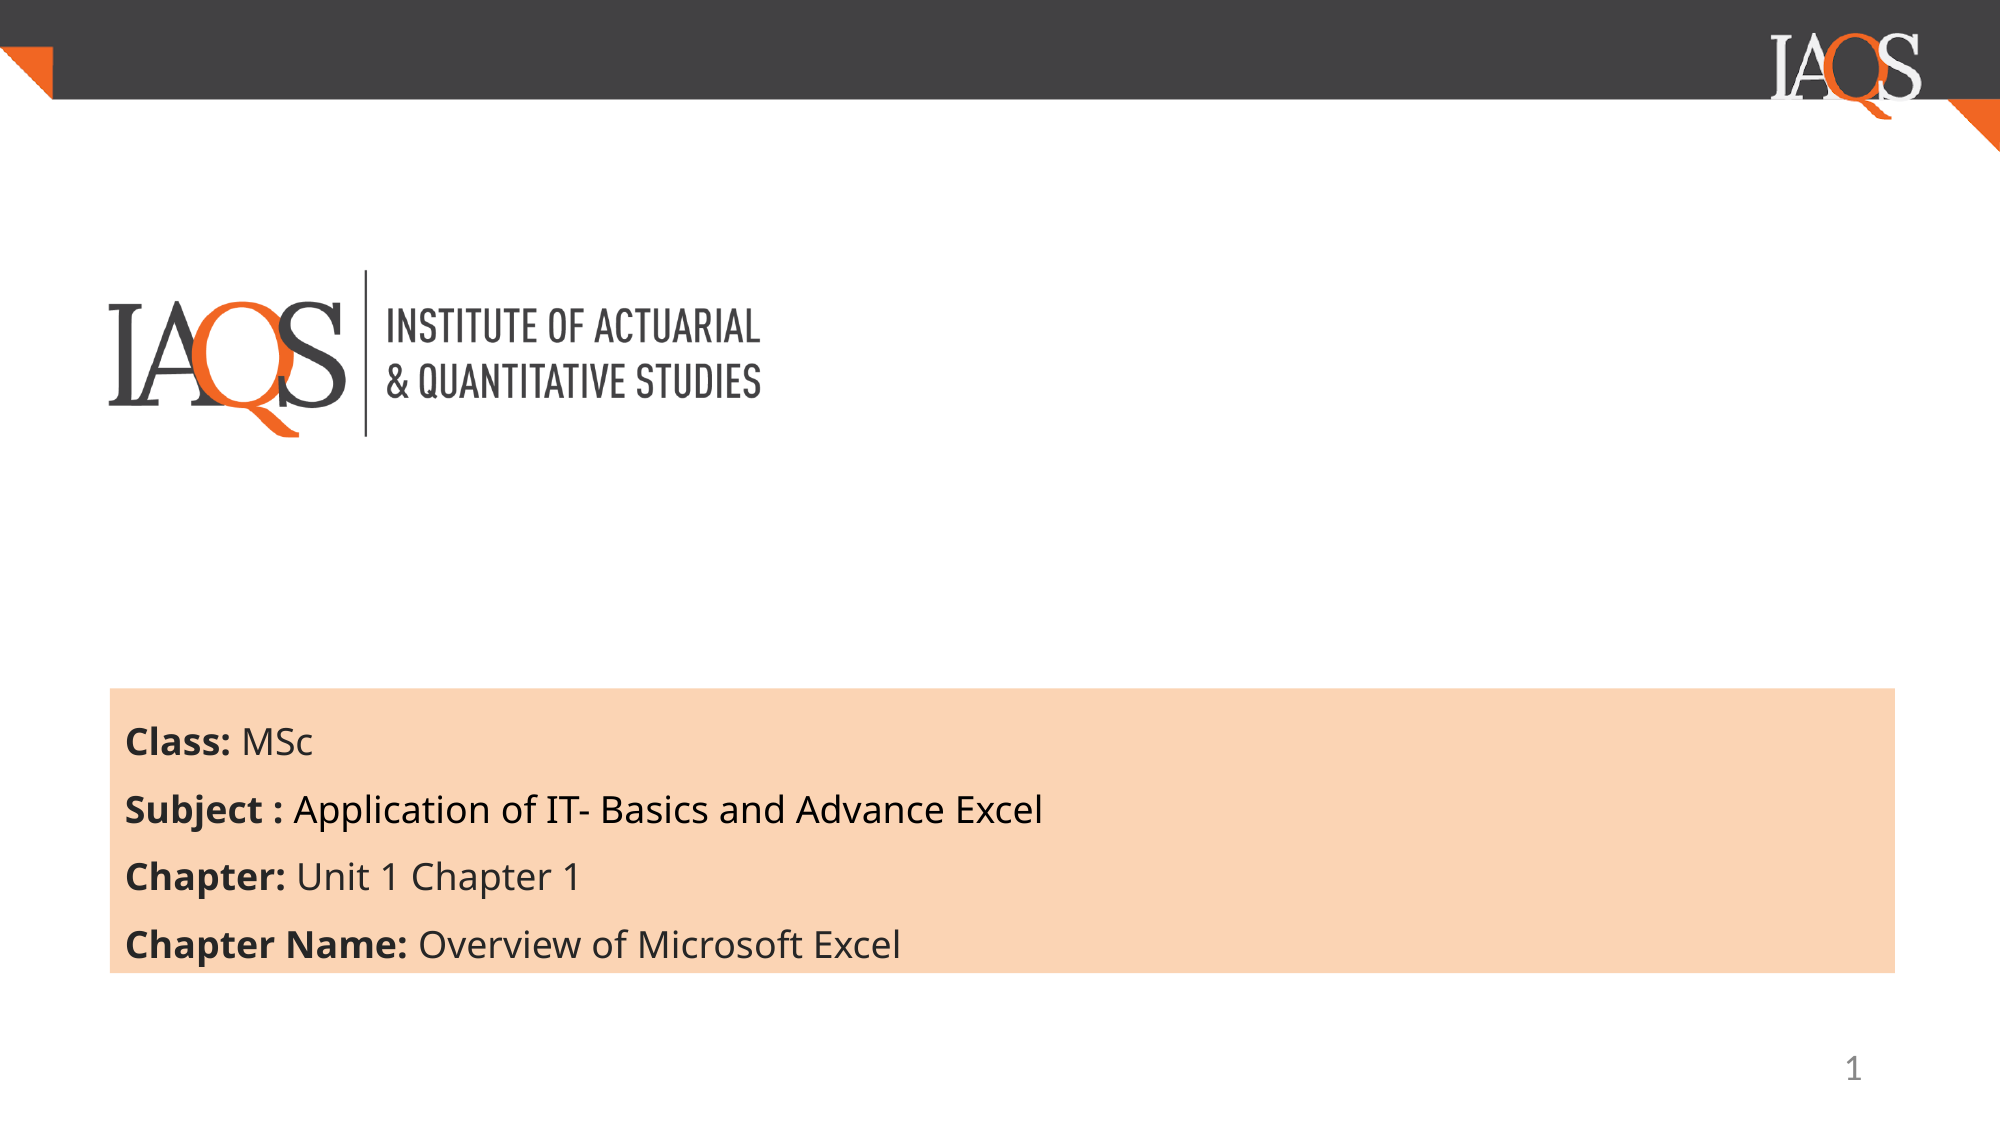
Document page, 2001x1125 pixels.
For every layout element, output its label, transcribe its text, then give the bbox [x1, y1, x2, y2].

picture [67, 261, 801, 447]
picture [0, 0, 2000, 152]
slide_number ‹#› [1412, 1042, 1863, 1125]
text_box Class: MSc Subject : Application of IT- Basics and Advance Excel Chapter: Unit 1 Chapter 1 Chapter Name: Overview of Microsoft Excel [109, 688, 1895, 974]
